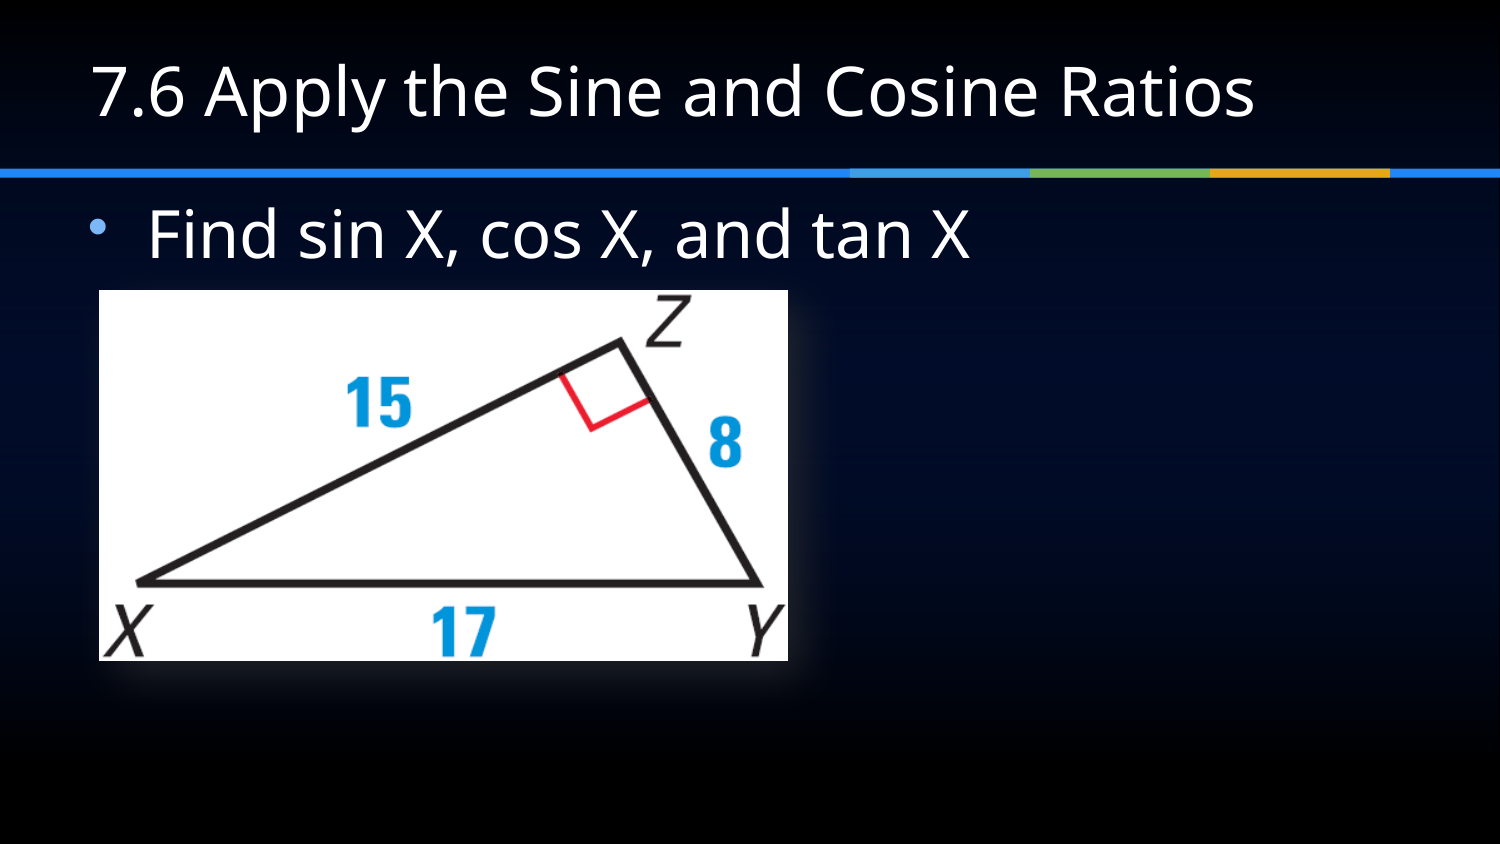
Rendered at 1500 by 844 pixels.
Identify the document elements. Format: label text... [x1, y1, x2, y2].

picture [99, 290, 788, 662]
list Find sin X, cos X, and tan X [75, 184, 1425, 754]
title 7.6 Apply the Sine and Cosine Ratios [75, 18, 1425, 160]
